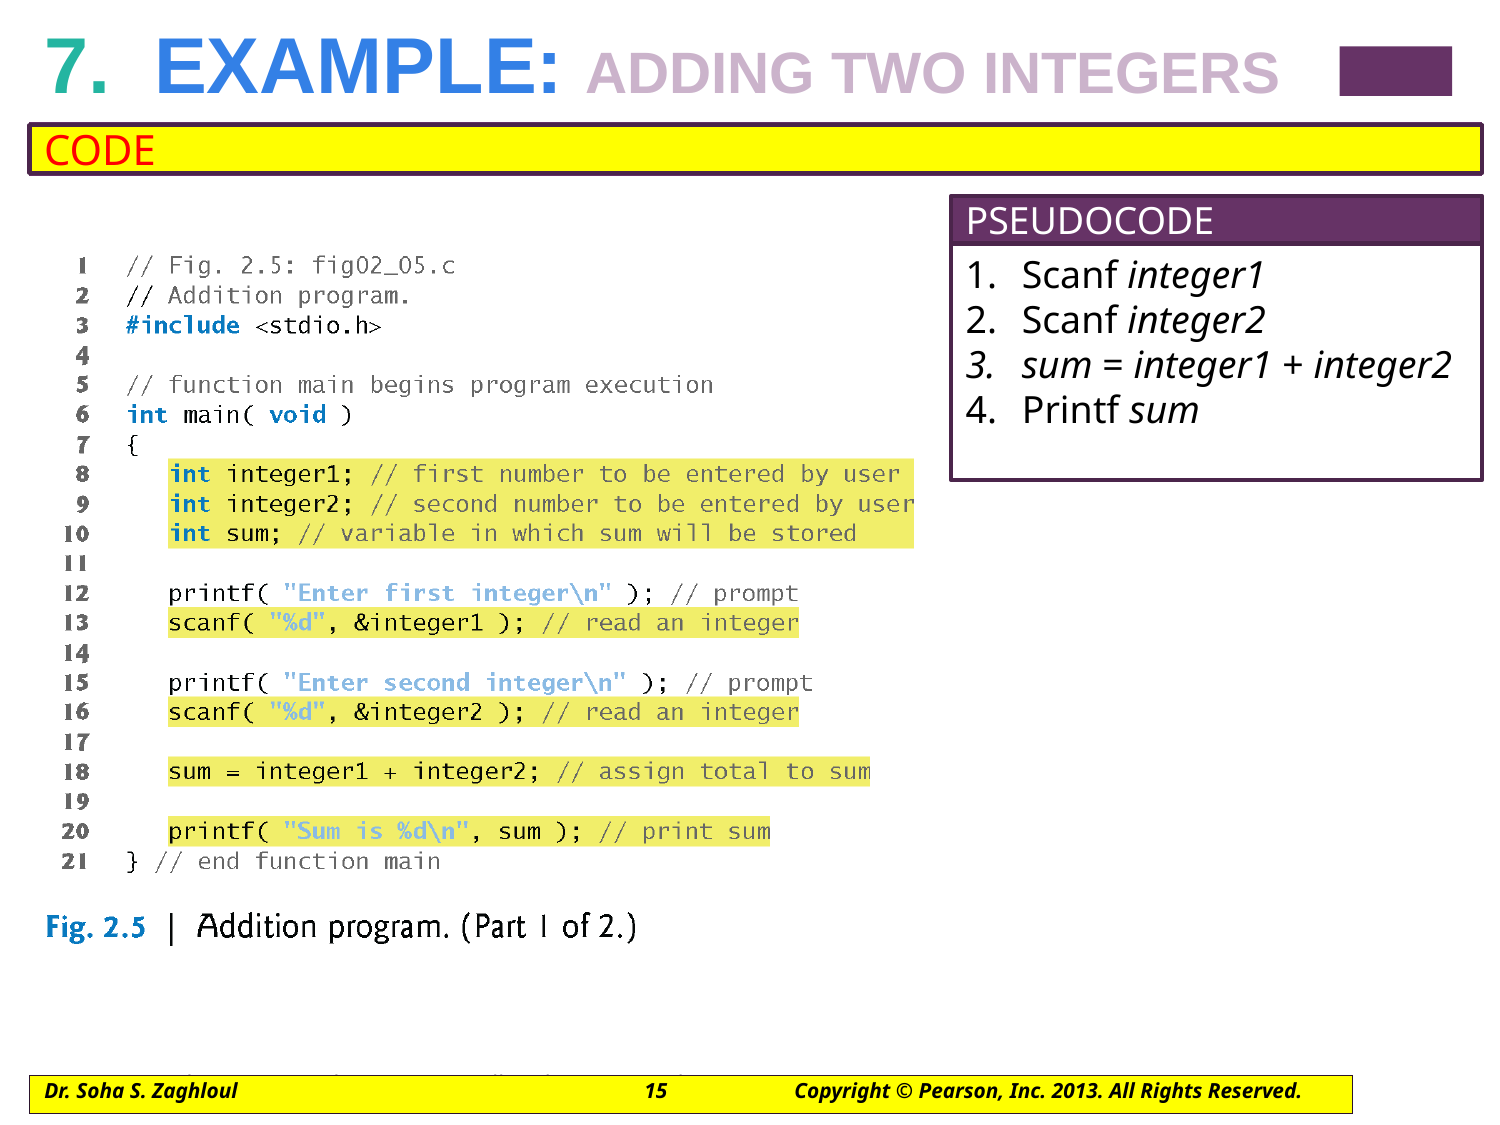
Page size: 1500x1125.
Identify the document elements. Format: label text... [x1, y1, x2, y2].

text_box 7. eXAMPLE: Adding Two Integers [29, 7, 1447, 122]
text_box Dr. Soha S. Zaghloul 15 Copyright © Pearson, Inc. 2013. All Rights Reserved. [29, 1106, 1353, 1114]
picture [0, 182, 1500, 1095]
text_box CODE [27, 123, 1484, 175]
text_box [950, 195, 1483, 481]
